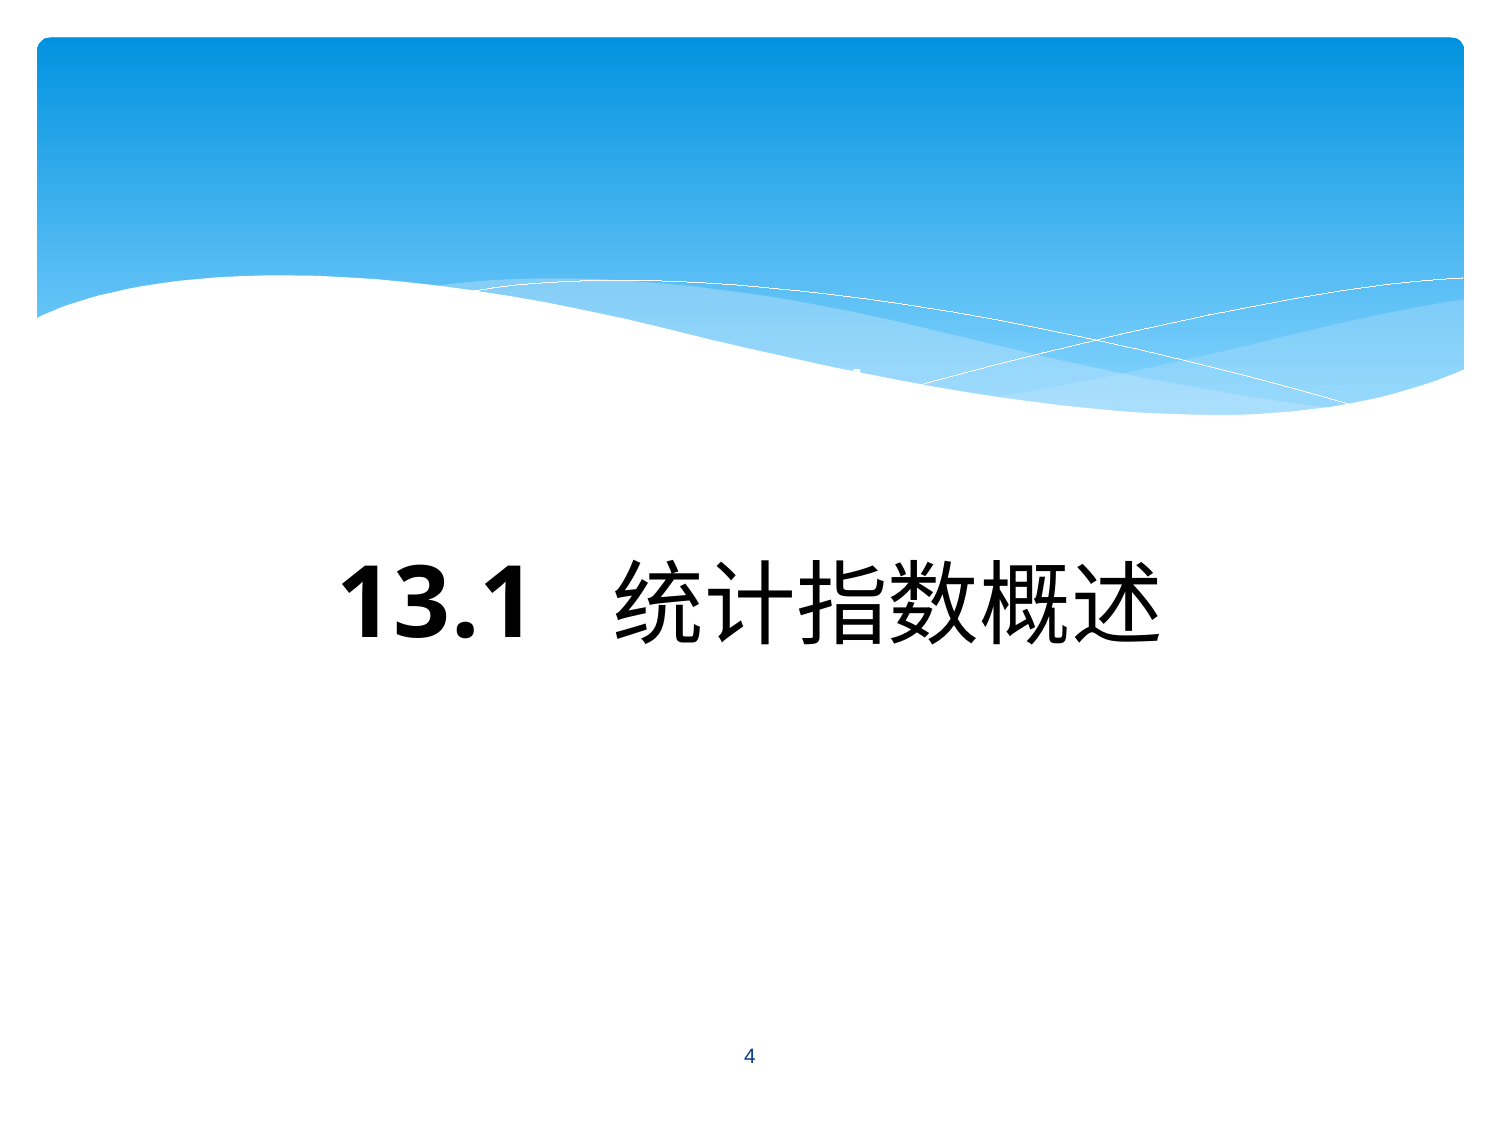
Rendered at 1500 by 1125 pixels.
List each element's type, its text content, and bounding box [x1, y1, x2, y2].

slide_number 4 [654, 1025, 846, 1086]
text_box 13.1 统计指数概述 [0, 529, 1500, 665]
title 第一节 [48, 315, 1450, 504]
